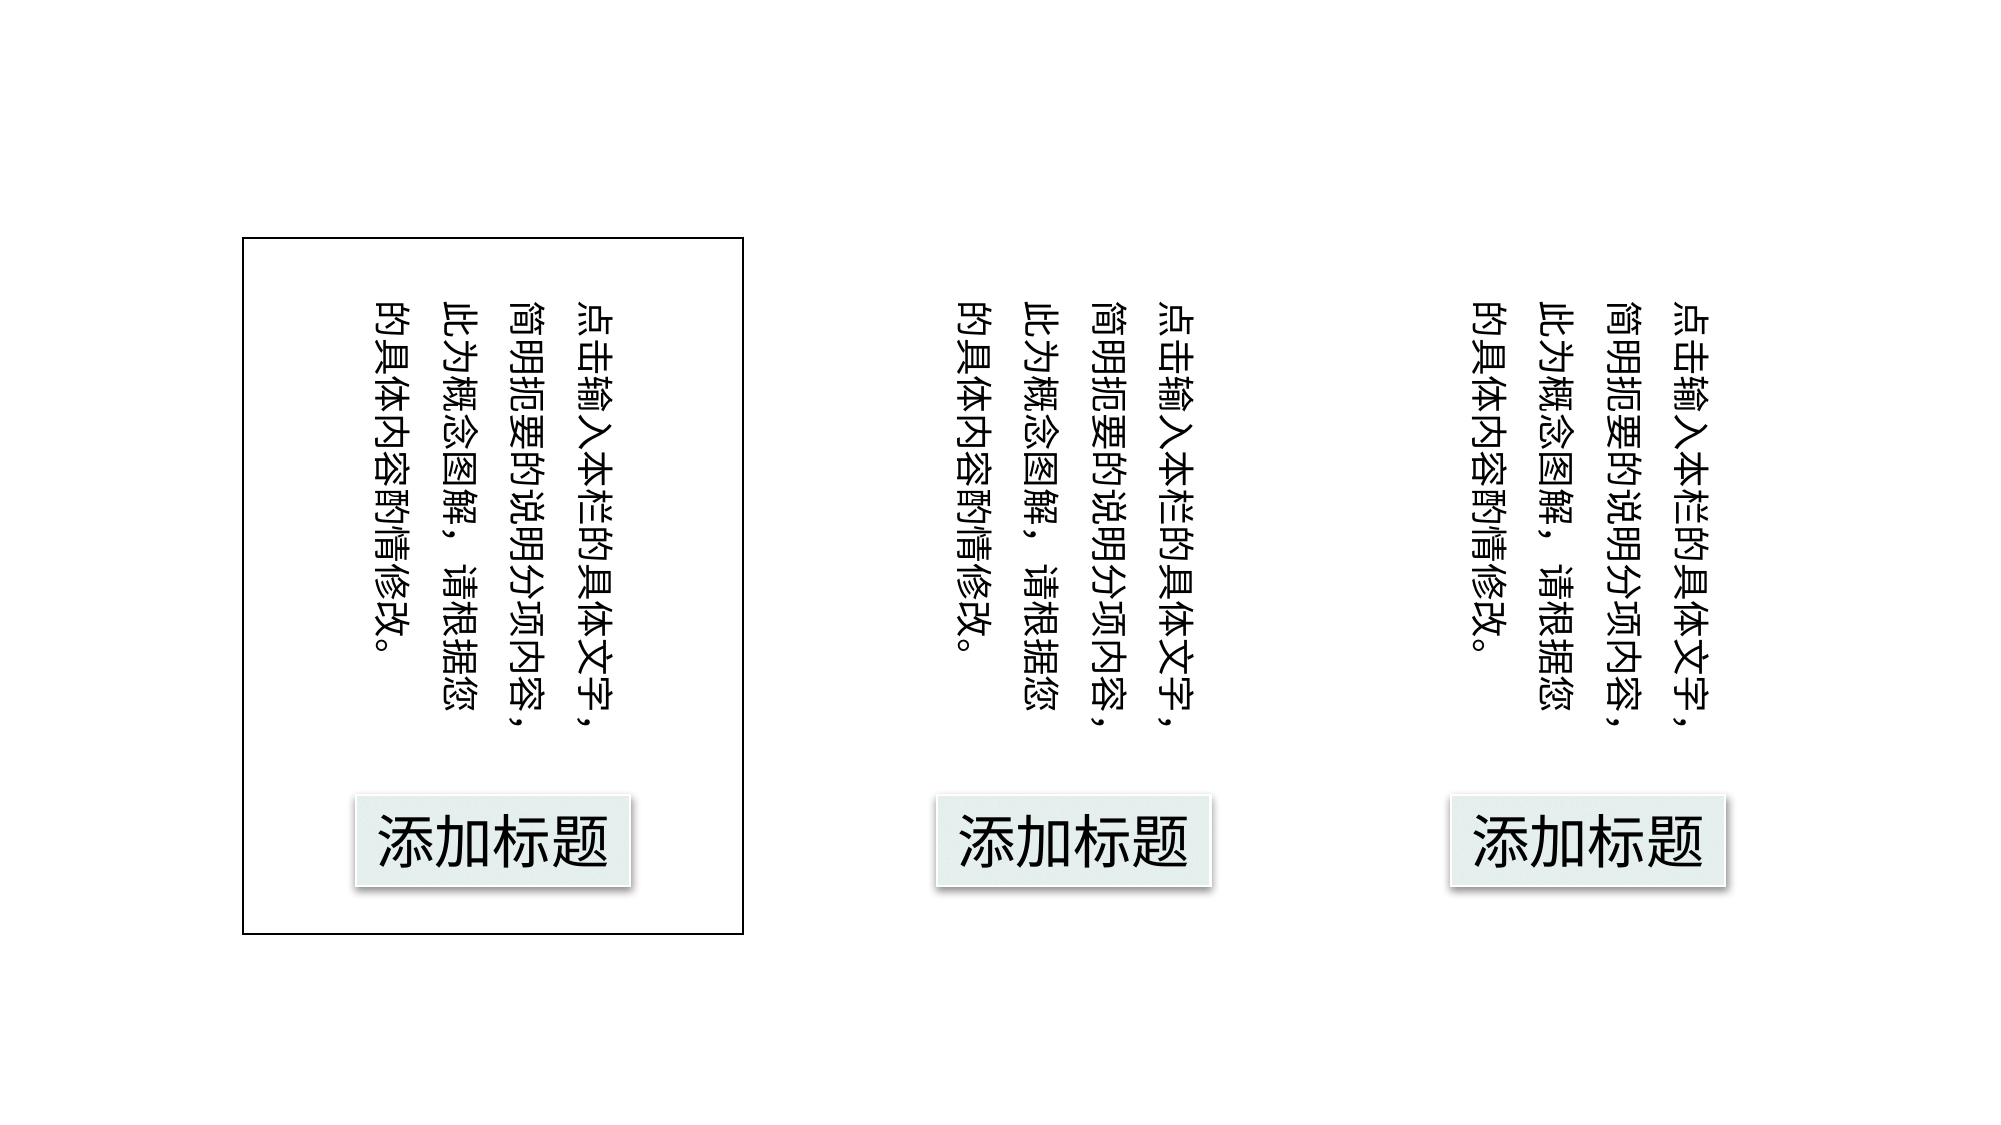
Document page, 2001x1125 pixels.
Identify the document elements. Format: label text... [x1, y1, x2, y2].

text_box 添加标题 [936, 794, 1212, 887]
text_box 点击输入本栏的具体文字，简明扼要的说明分项内容，此为概念图解，请根据您的具体内容酌情修改。 [1442, 286, 1745, 759]
text_box 添加标题 [355, 794, 631, 887]
text_box [242, 237, 744, 935]
text_box 添加标题 [1450, 794, 1726, 887]
text_box 点击输入本栏的具体文字，简明扼要的说明分项内容，此为概念图解，请根据您的具体内容酌情修改。 [927, 286, 1231, 759]
text_box 点击输入本栏的具体文字，简明扼要的说明分项内容，此为概念图解，请根据您的具体内容酌情修改。 [345, 286, 649, 759]
